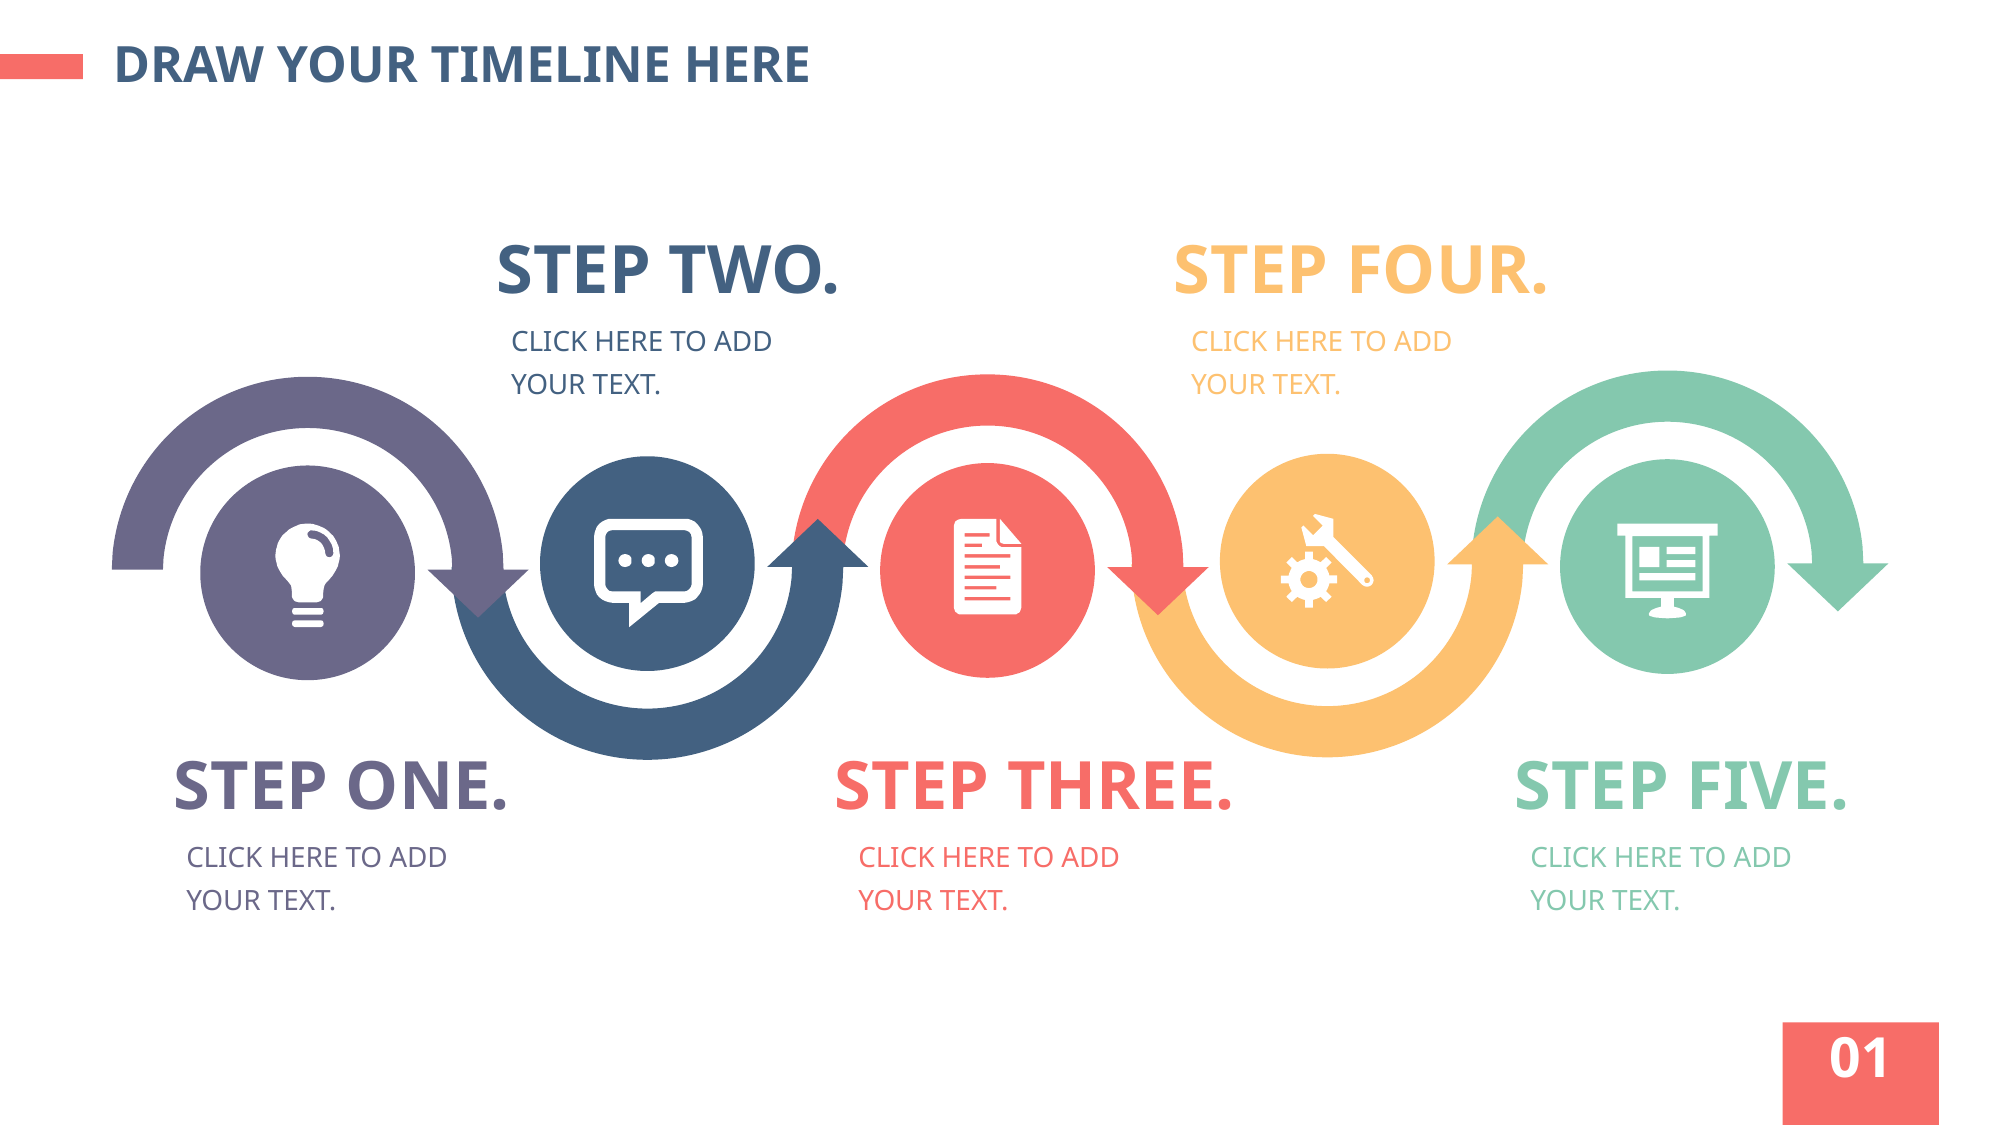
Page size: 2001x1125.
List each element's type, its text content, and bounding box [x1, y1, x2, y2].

text_box [111, 376, 530, 619]
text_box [275, 523, 340, 628]
text_box [453, 518, 870, 761]
text_box [1133, 515, 1550, 758]
text_box CLICK HERE TO ADD YOUR TEXT. [843, 821, 1148, 924]
text_box STEP FOUR. [1159, 219, 1565, 314]
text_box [1280, 513, 1374, 608]
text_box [1617, 523, 1718, 619]
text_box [594, 518, 703, 628]
text_box [1472, 369, 1890, 613]
text_box [1219, 453, 1436, 670]
text_box [539, 455, 756, 672]
text_box [1559, 458, 1776, 675]
text_box [199, 464, 416, 681]
text_box CLICK HERE TO ADD YOUR TEXT. [496, 306, 801, 408]
list 01 [1782, 1022, 1940, 1104]
text_box CLICK HERE TO ADD YOUR TEXT. [1176, 306, 1481, 408]
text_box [953, 518, 1022, 615]
text_box STEP ONE. [159, 735, 525, 830]
text_box STEP THREE. [820, 735, 1250, 830]
text_box [793, 373, 1210, 616]
text_box STEP TWO. [481, 219, 856, 314]
text_box CLICK HERE TO ADD YOUR TEXT. [171, 821, 476, 924]
text_box CLICK HERE TO ADD YOUR TEXT. [1515, 821, 1820, 924]
list DRAW YOUR TIMELINE HERE [98, 19, 967, 114]
text_box STEP FIVE. [1499, 735, 1865, 830]
text_box [879, 462, 1096, 679]
